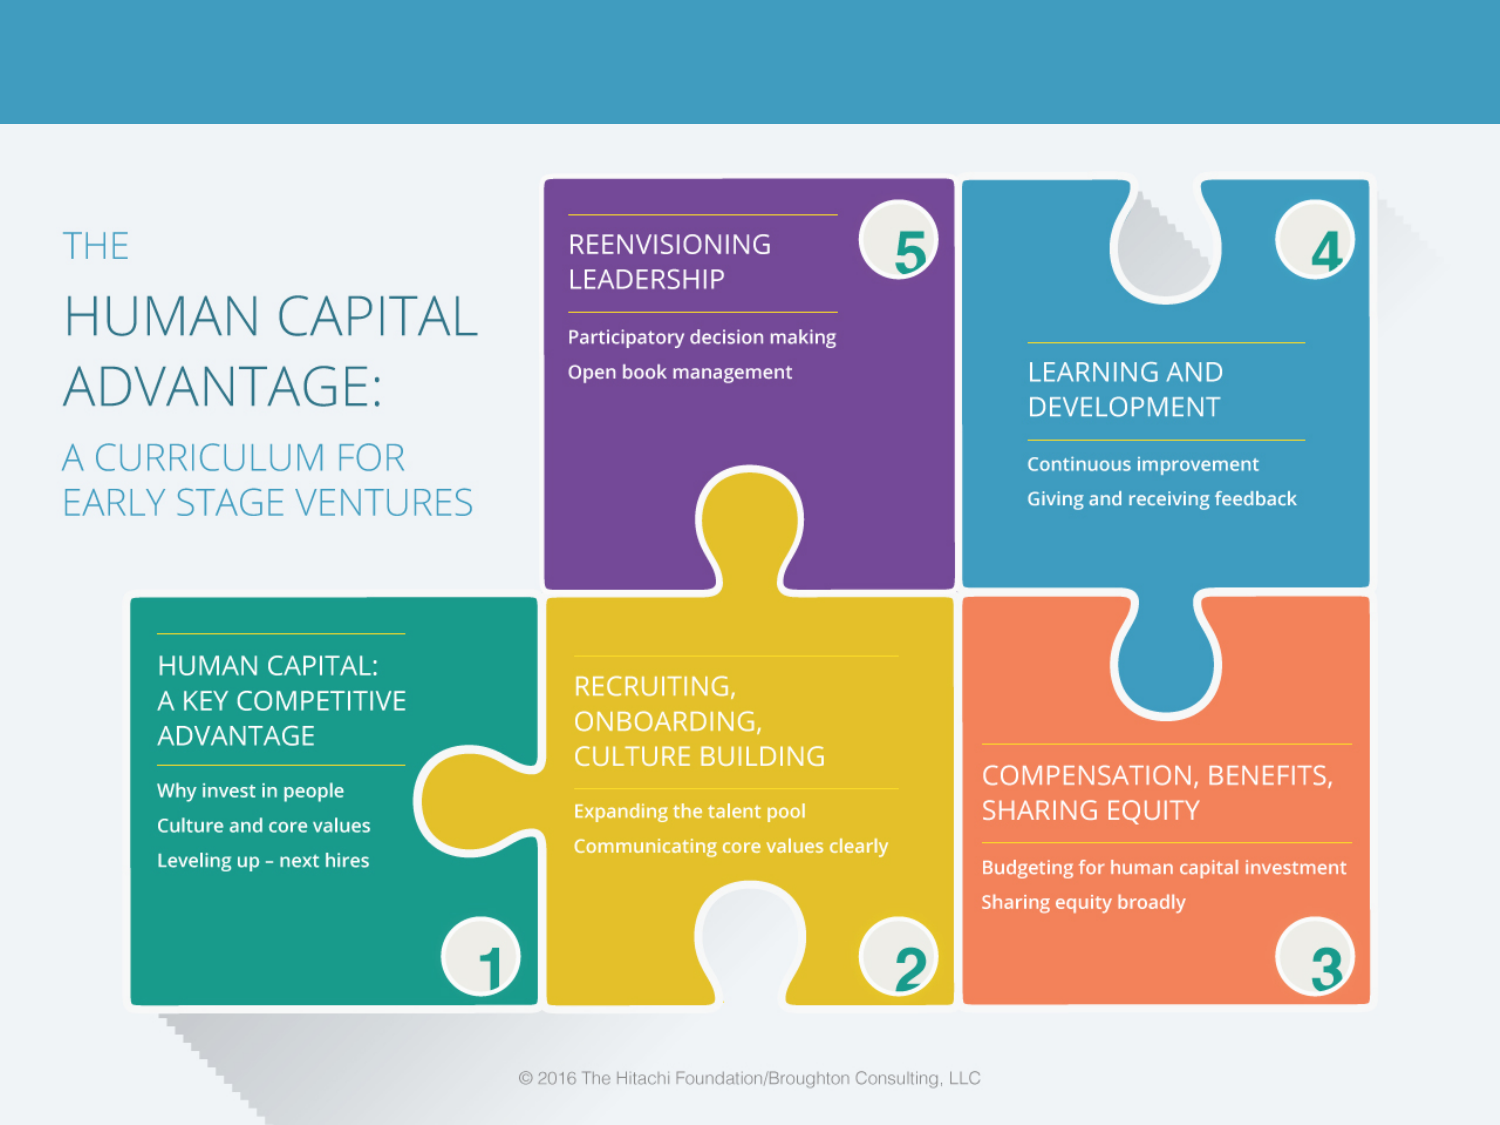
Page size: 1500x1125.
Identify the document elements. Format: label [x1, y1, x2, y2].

picture [0, 124, 1500, 1125]
